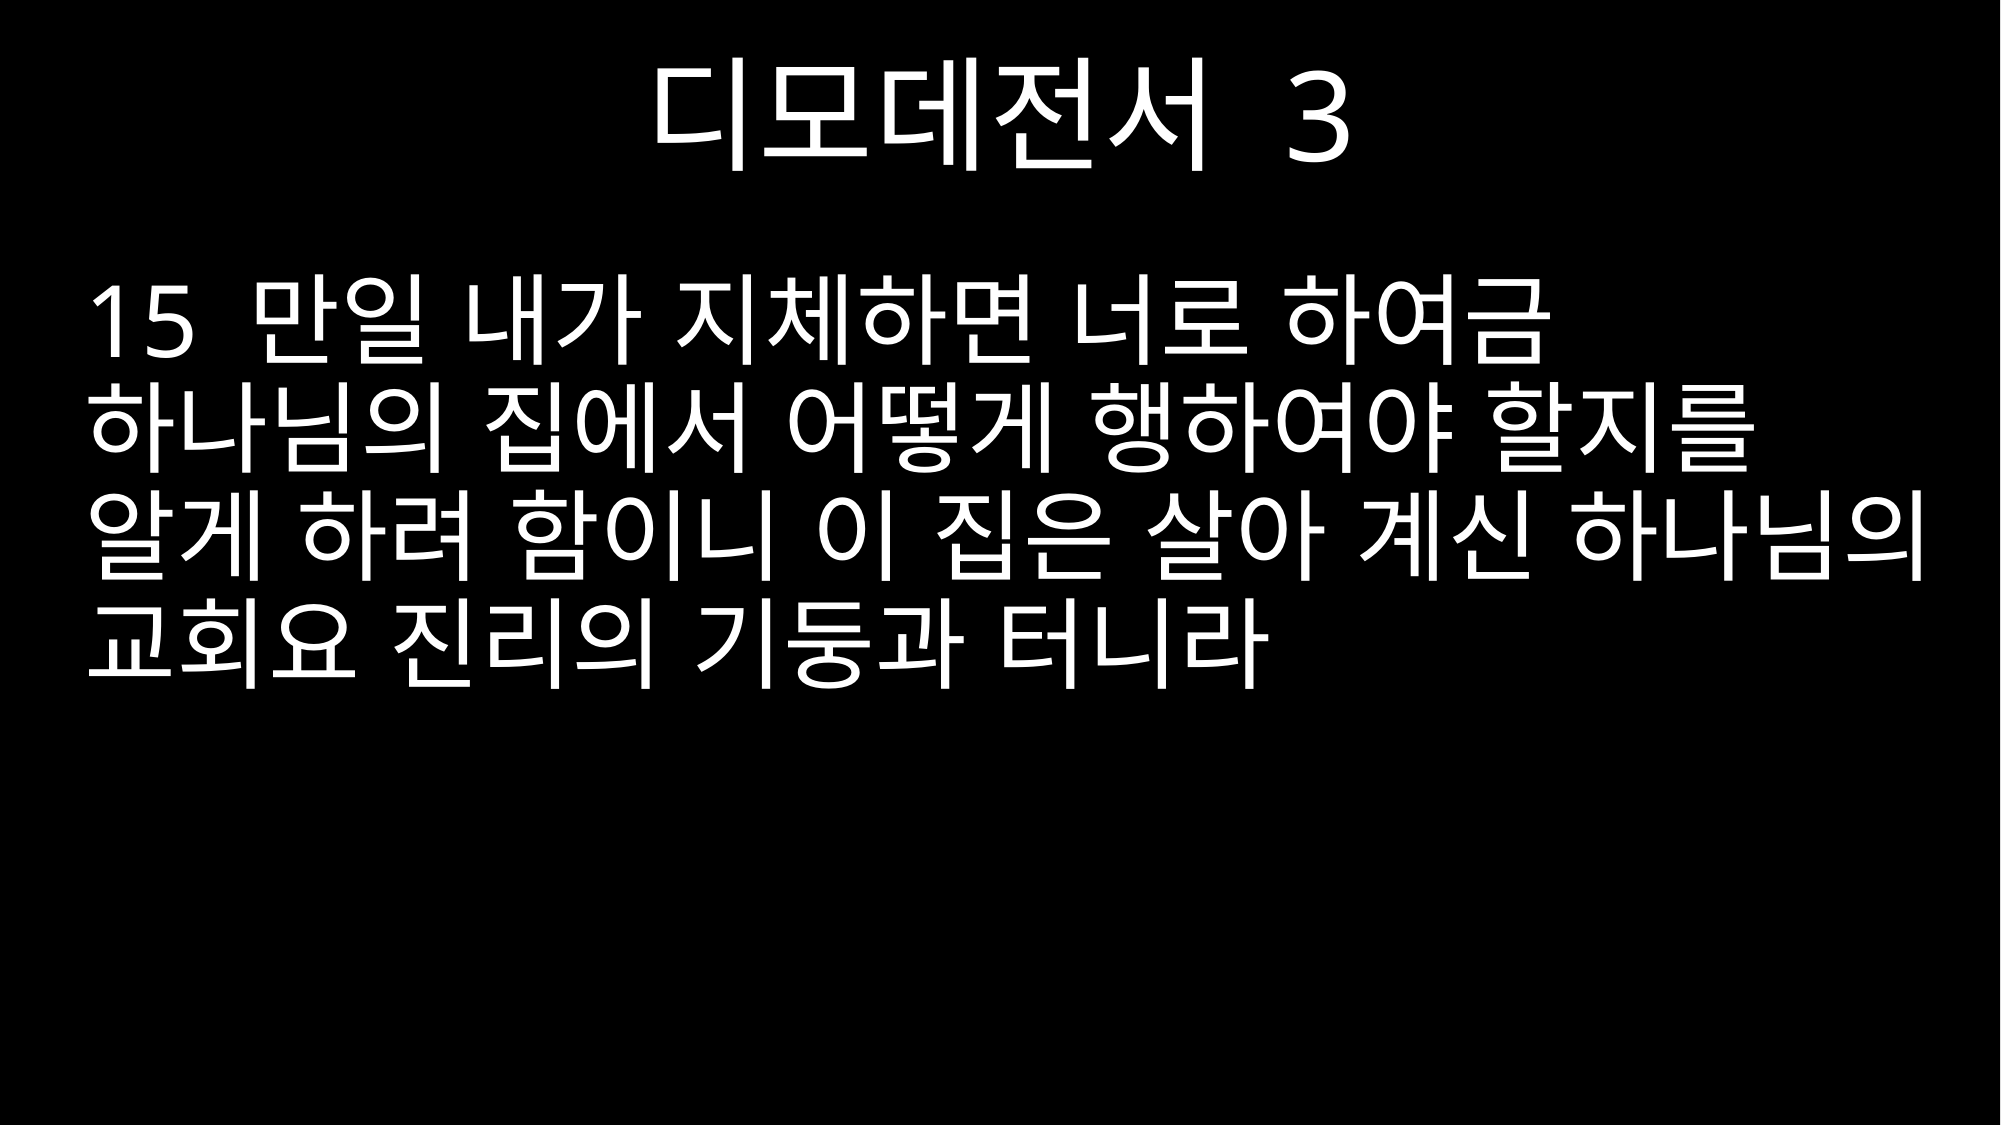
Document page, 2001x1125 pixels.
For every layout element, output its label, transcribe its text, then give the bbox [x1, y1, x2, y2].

list 15 만일 내가 지체하면 너로 하여금 하나님의 집에서 어떻게 행하여야 할지를 알게 하려 함이니 이 집은 살아 계신 하나님의 교회요 진리의 기둥과 터니라 [69, 263, 1953, 423]
picture [0, 0, 2001, 1125]
footer 디모데전서 3 [0, 32, 2000, 192]
